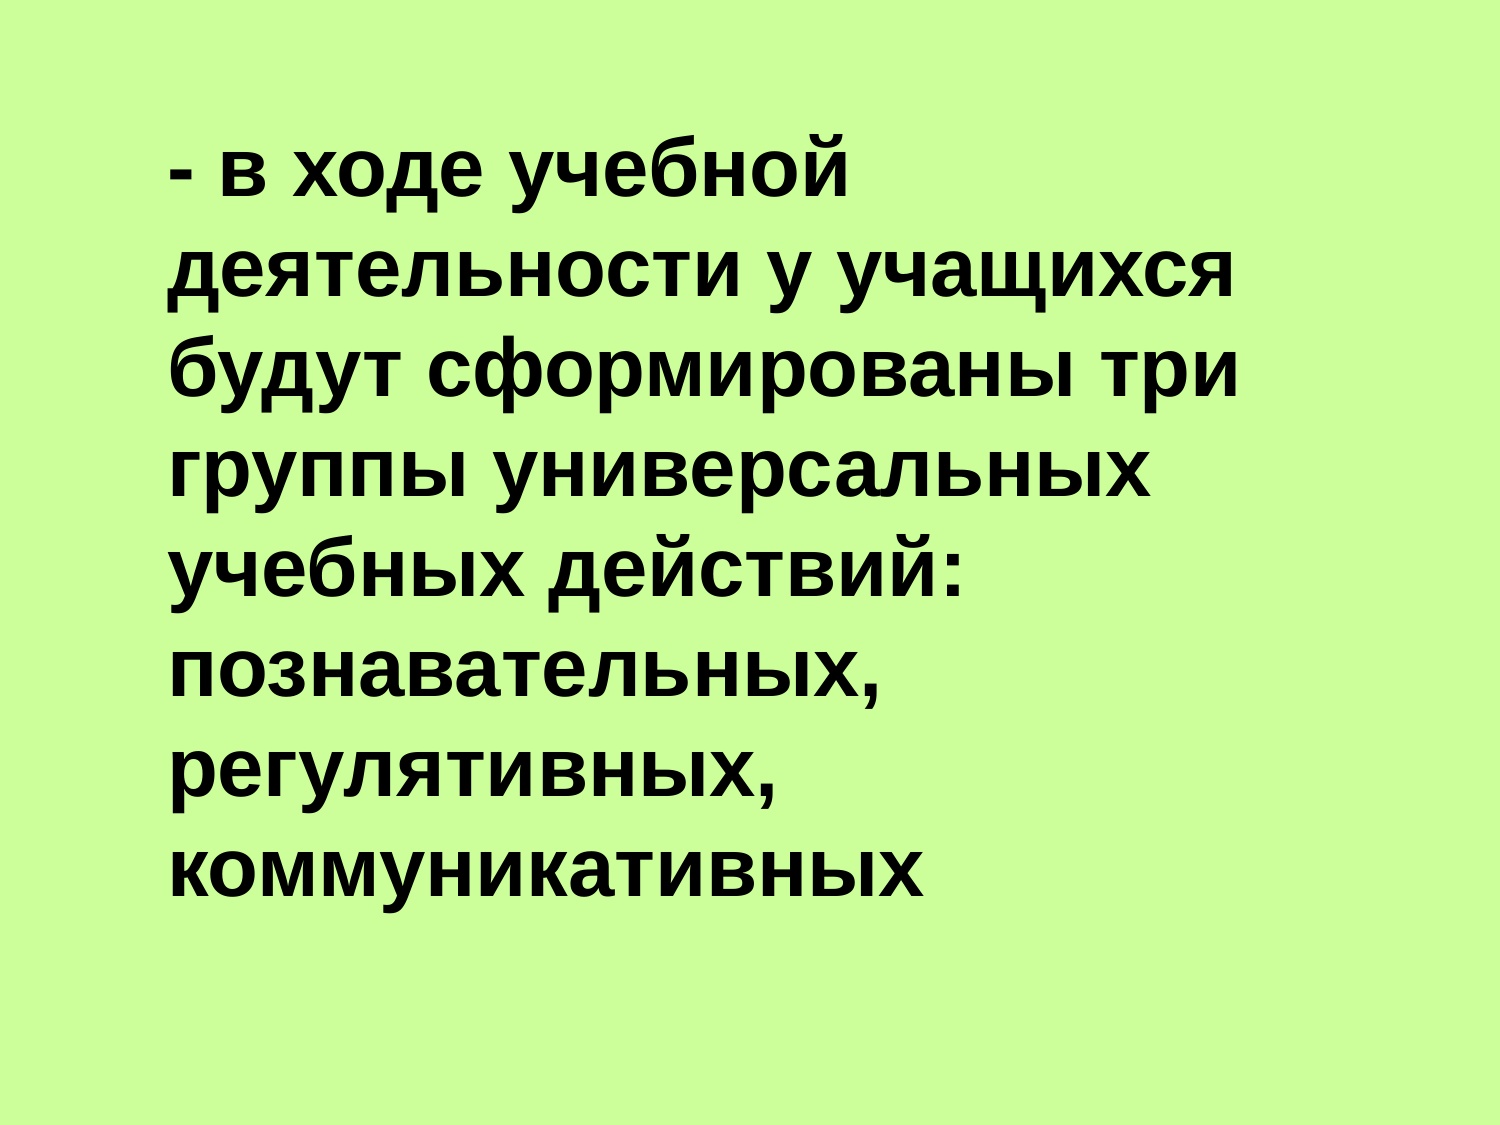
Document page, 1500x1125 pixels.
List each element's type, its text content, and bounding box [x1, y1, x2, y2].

text_box - в ходе учебной деятельности у учащихся будут сформированы три группы универсальных учебных действий: познавательных, регулятивных, коммуникативных [152, 105, 1325, 920]
